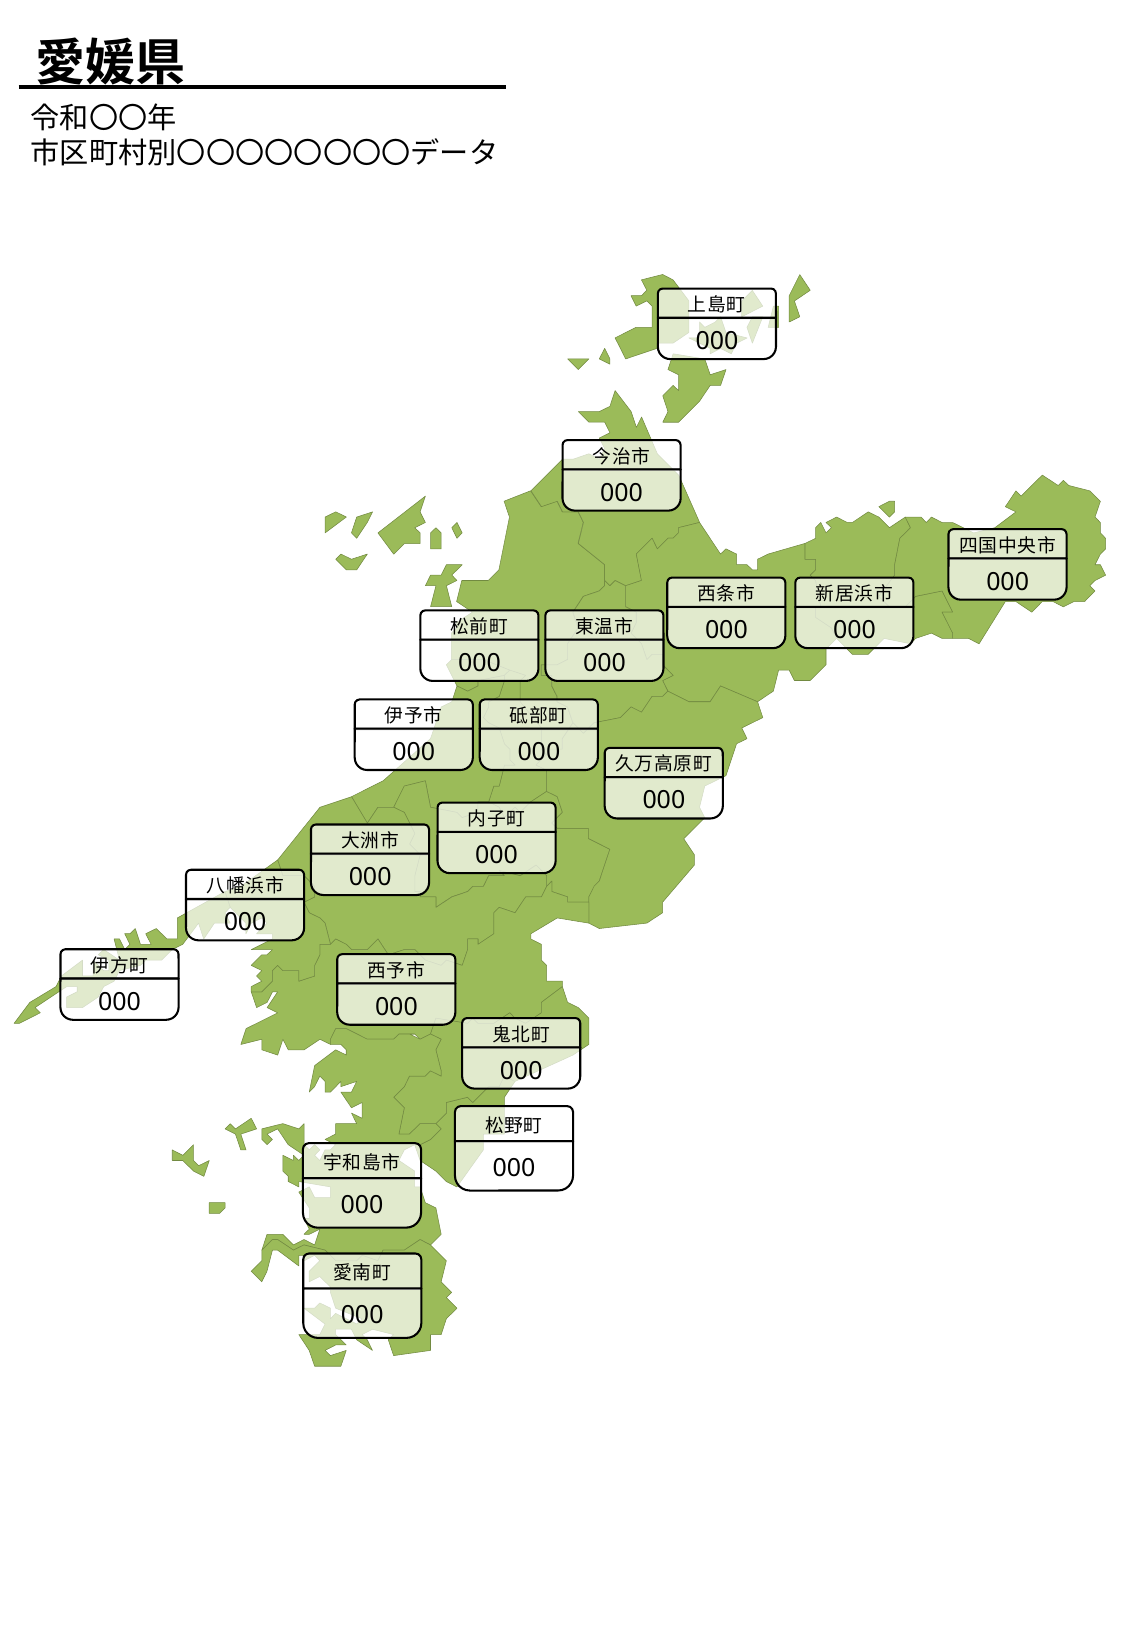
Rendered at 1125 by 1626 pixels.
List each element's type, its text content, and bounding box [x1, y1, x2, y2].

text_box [437, 802, 556, 874]
text_box 令和〇〇年 市区町村別〇〇〇〇〇〇〇〇データ [15, 91, 514, 177]
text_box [604, 747, 724, 819]
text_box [302, 1253, 422, 1339]
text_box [562, 439, 681, 511]
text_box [545, 610, 664, 682]
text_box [479, 699, 599, 771]
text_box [13, 274, 1106, 1367]
text_box 愛媛県 [20, 22, 201, 85]
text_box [454, 1105, 574, 1191]
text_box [461, 1017, 581, 1089]
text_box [310, 824, 430, 896]
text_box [948, 528, 1067, 600]
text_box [336, 953, 456, 1025]
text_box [657, 288, 777, 360]
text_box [420, 610, 539, 682]
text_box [666, 577, 786, 649]
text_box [60, 949, 179, 1021]
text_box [354, 699, 474, 771]
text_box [302, 1142, 422, 1228]
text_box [185, 869, 305, 941]
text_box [795, 577, 914, 649]
